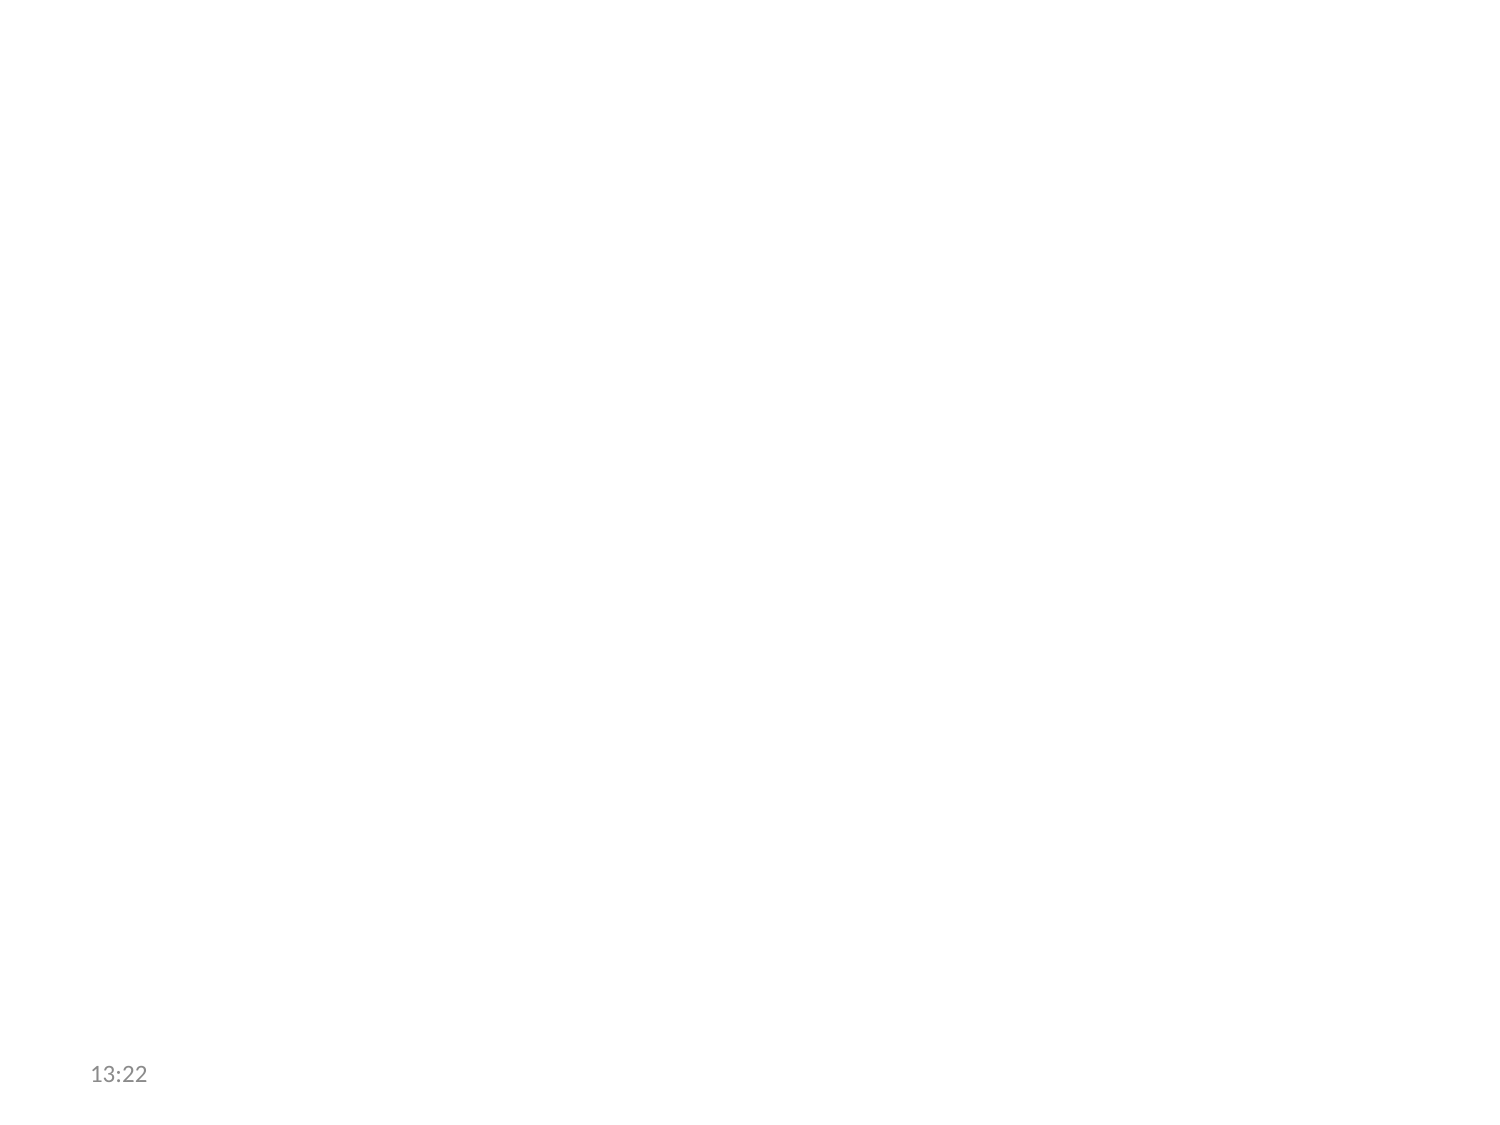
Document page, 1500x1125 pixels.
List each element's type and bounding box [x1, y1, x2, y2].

slide_number [75, 1042, 425, 1103]
